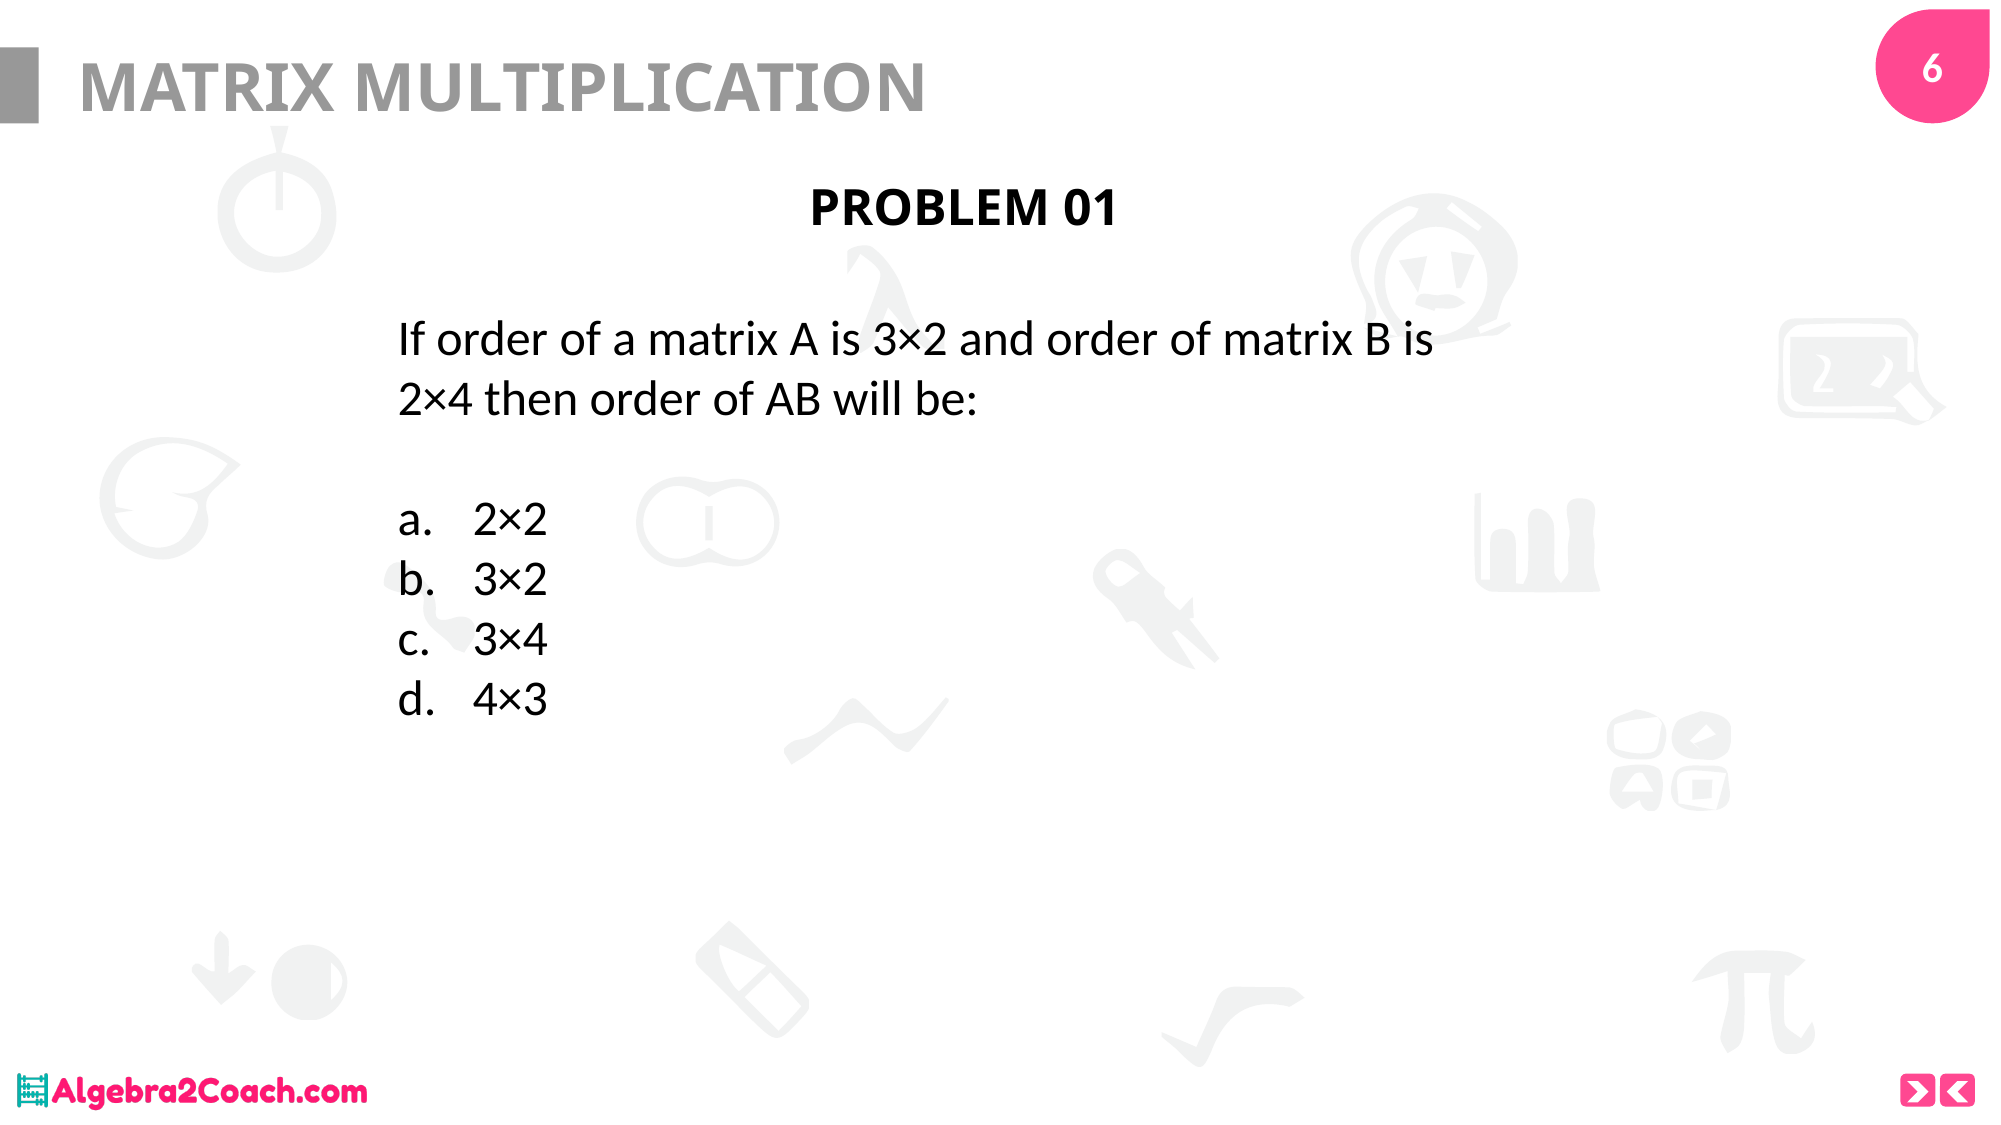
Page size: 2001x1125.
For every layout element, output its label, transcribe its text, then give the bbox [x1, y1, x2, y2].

text_box PROBLEM 01 [793, 156, 1159, 264]
title MATRIX MULTIPLICATION [62, 57, 1788, 122]
text_box If order of a matrix A is 3×2 and order of matrix B is 2×4 then order of AB will be: 2×2 3×2 3×4 4×3 [382, 297, 1493, 733]
picture [14, 1070, 370, 1113]
